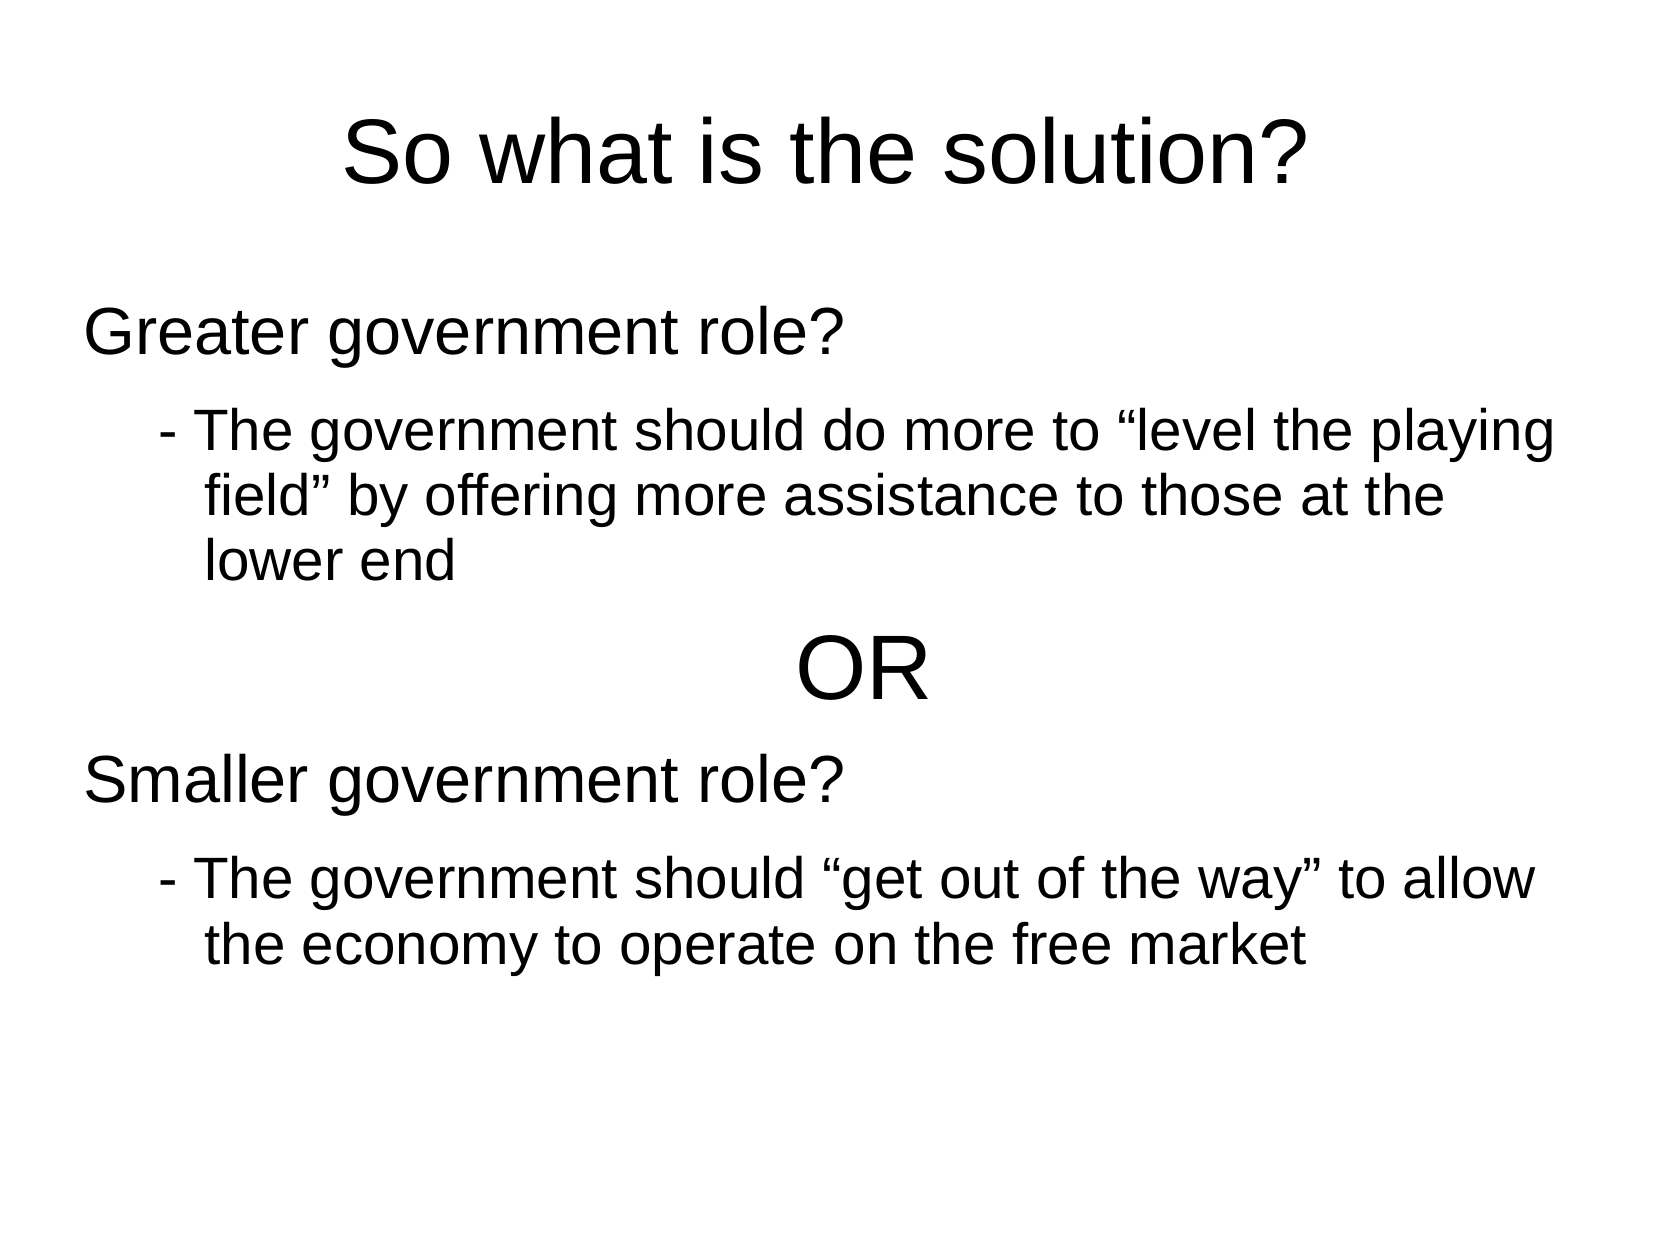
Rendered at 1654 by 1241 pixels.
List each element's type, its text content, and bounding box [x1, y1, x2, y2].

list Greater government role? - The government should do more to “level the playing field” by offering more assistance to those at the lower end OR Smaller government role? - The government should “get out of the way” to allow the economy to operate on the free market [82, 290, 1570, 1108]
title So what is the solution? [82, 49, 1570, 256]
